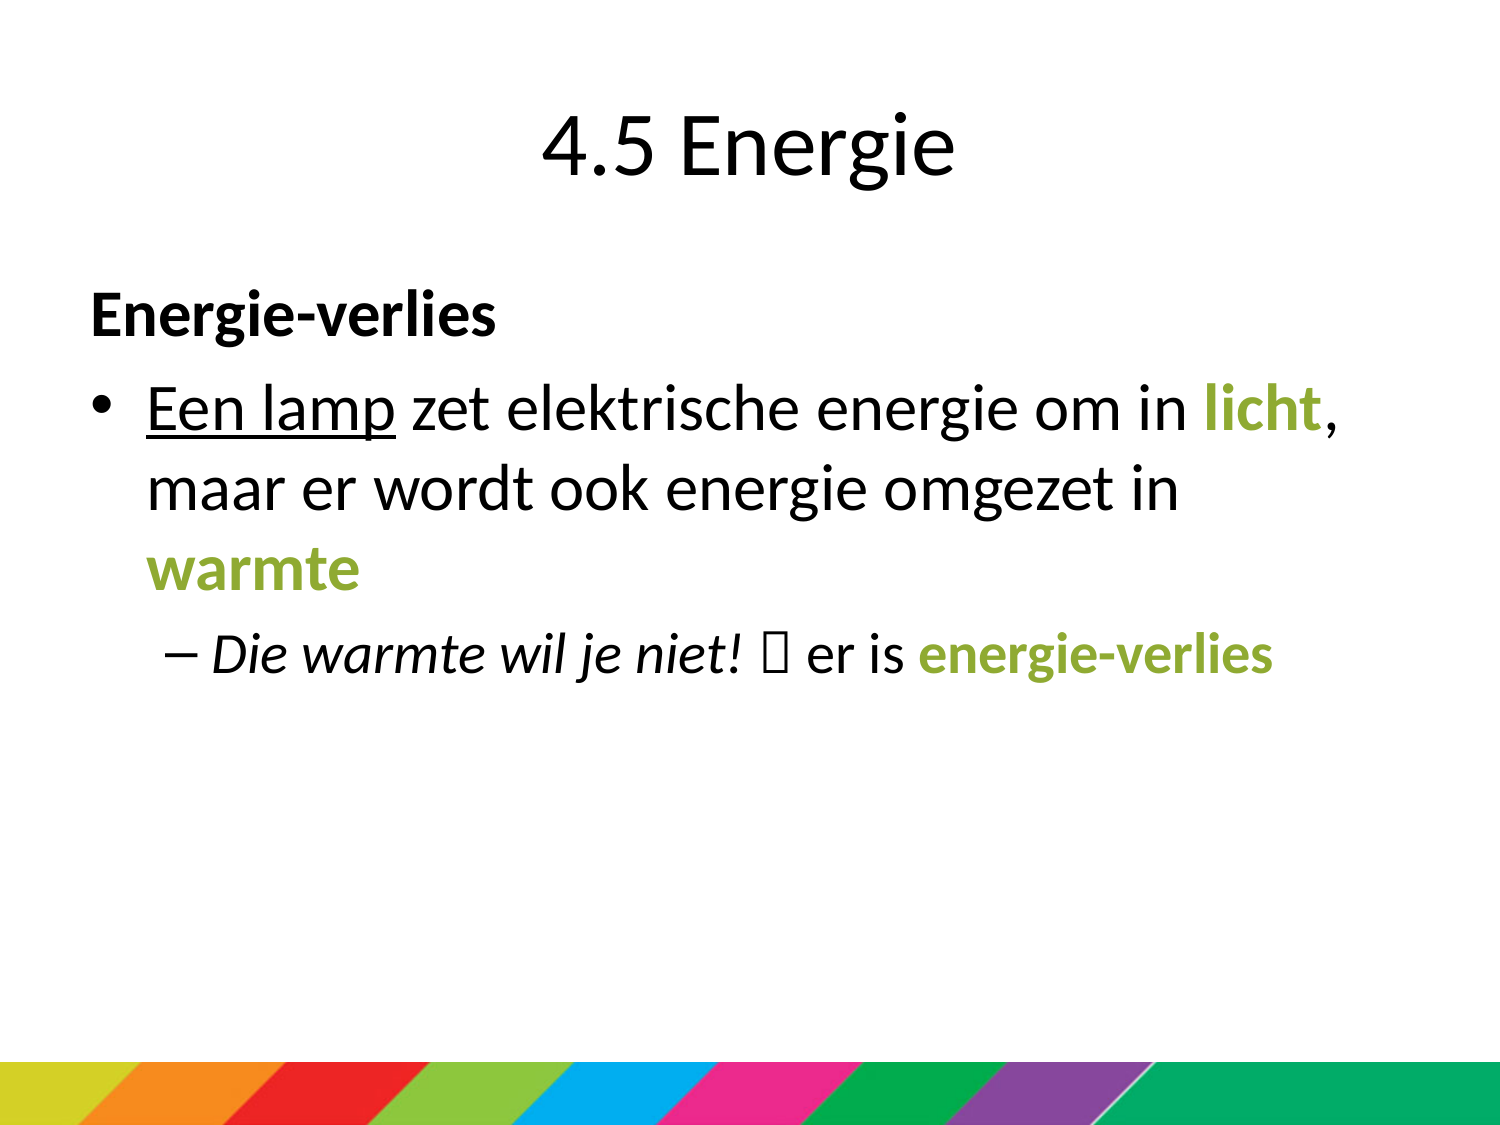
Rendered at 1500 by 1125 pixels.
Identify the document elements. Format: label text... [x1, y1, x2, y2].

title 4.5 Energie [75, 45, 1425, 233]
picture [656, 1062, 1500, 1125]
picture [0, 1062, 574, 1125]
list Energie-verlies Een lamp zet elektrische energie om in licht, maar er wordt ook energie omgezet in warmte Die warmte wil je niet!  er is energie-verlies [75, 262, 1425, 1005]
